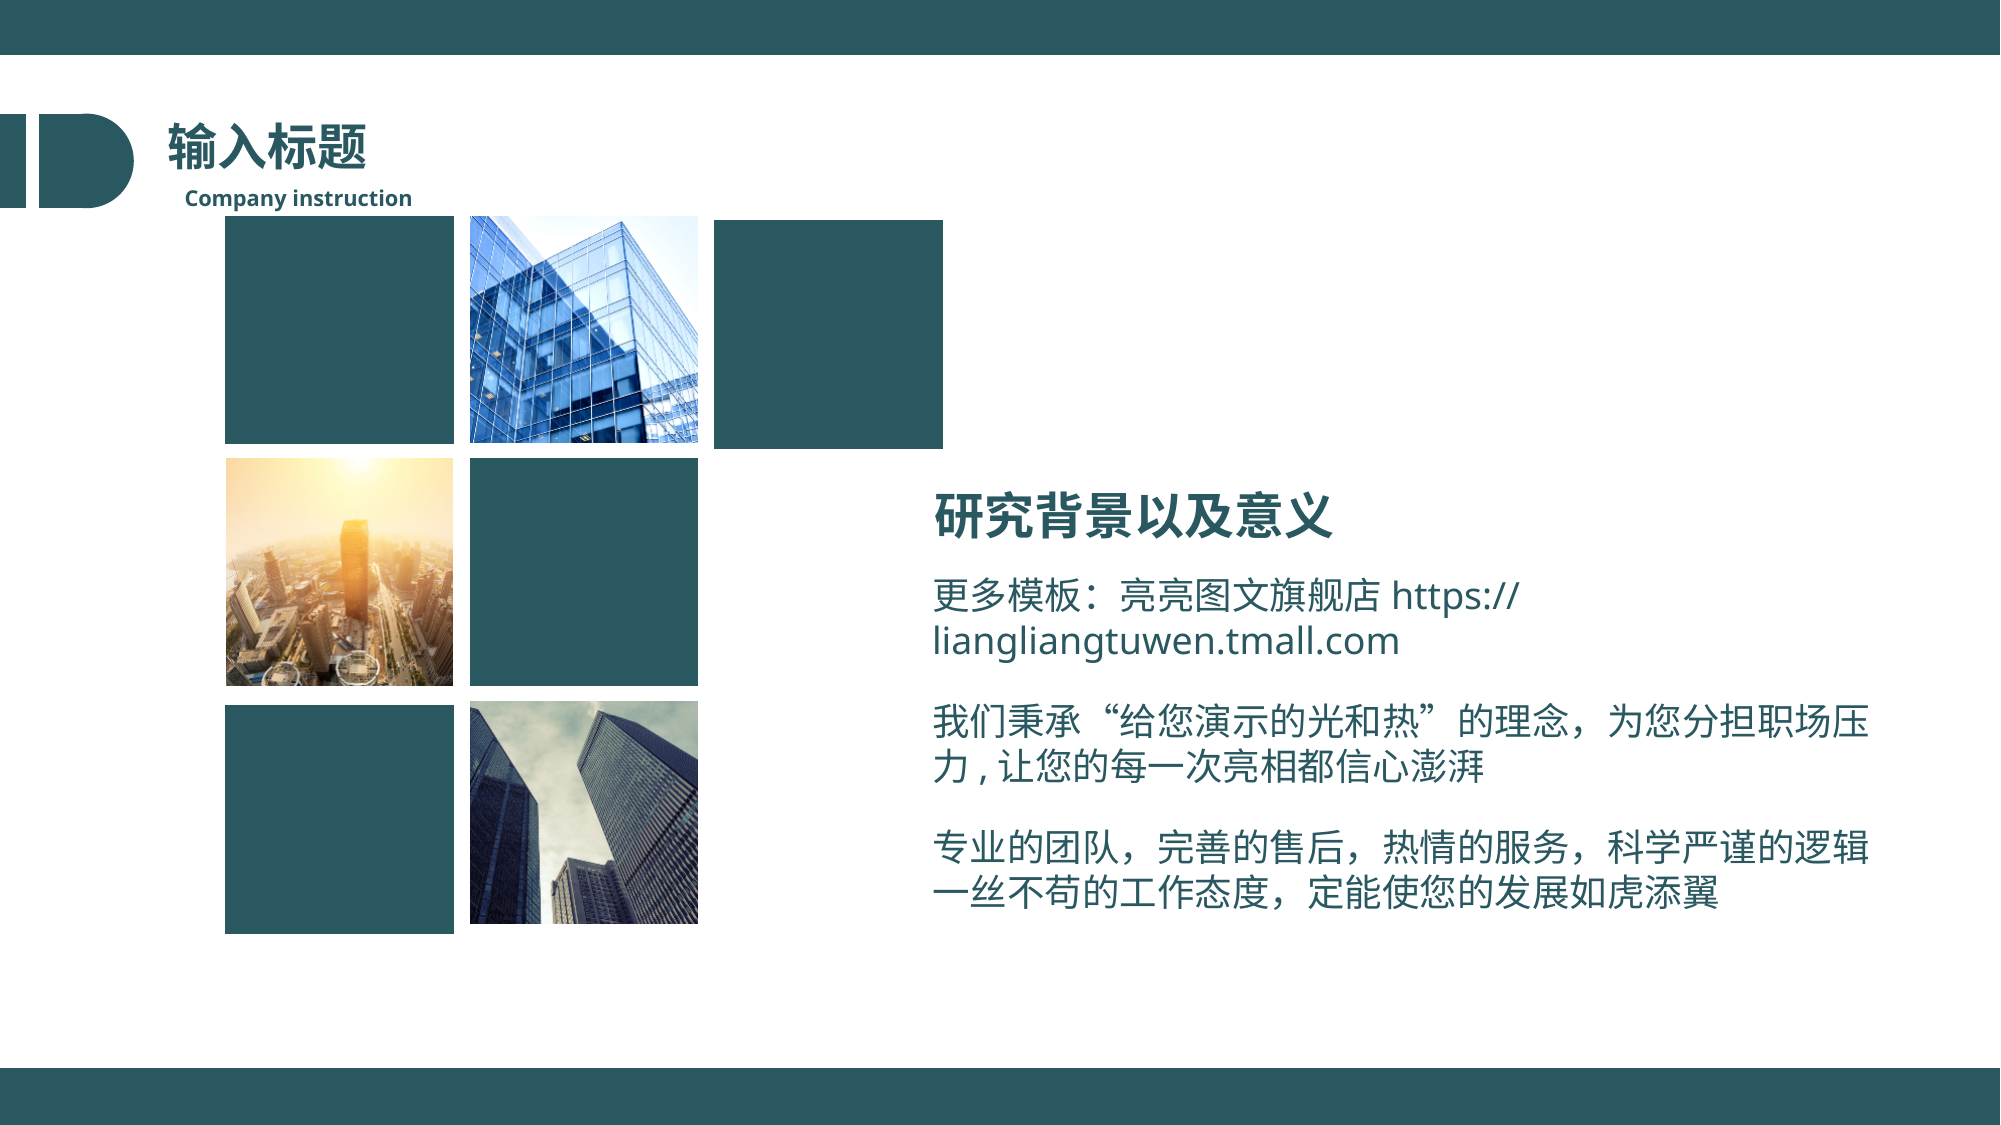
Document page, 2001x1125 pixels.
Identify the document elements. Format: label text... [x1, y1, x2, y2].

picture [470, 701, 698, 924]
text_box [226, 216, 698, 686]
text_box 我们秉承“给您演示的光和热”的理念，为您分担职场压力,让您的每一次亮相都信心澎湃 [917, 690, 1918, 796]
text_box 更多模板：亮亮图文旗舰店https://liangliangtuwen.tmall.com [917, 564, 1882, 670]
text_box [225, 705, 454, 934]
text_box [714, 220, 943, 449]
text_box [40, 114, 133, 208]
text_box 专业的团队，完善的售后，热情的服务，科学严谨的逻辑一丝不苟的工作态度，定能使您的发展如虎添翼 [917, 817, 1918, 922]
text_box Company instruction [169, 177, 429, 218]
text_box 输入标题 [153, 107, 383, 183]
picture [470, 216, 698, 443]
text_box 研究背景以及意义 [919, 477, 1350, 552]
text_box [0, 114, 26, 208]
